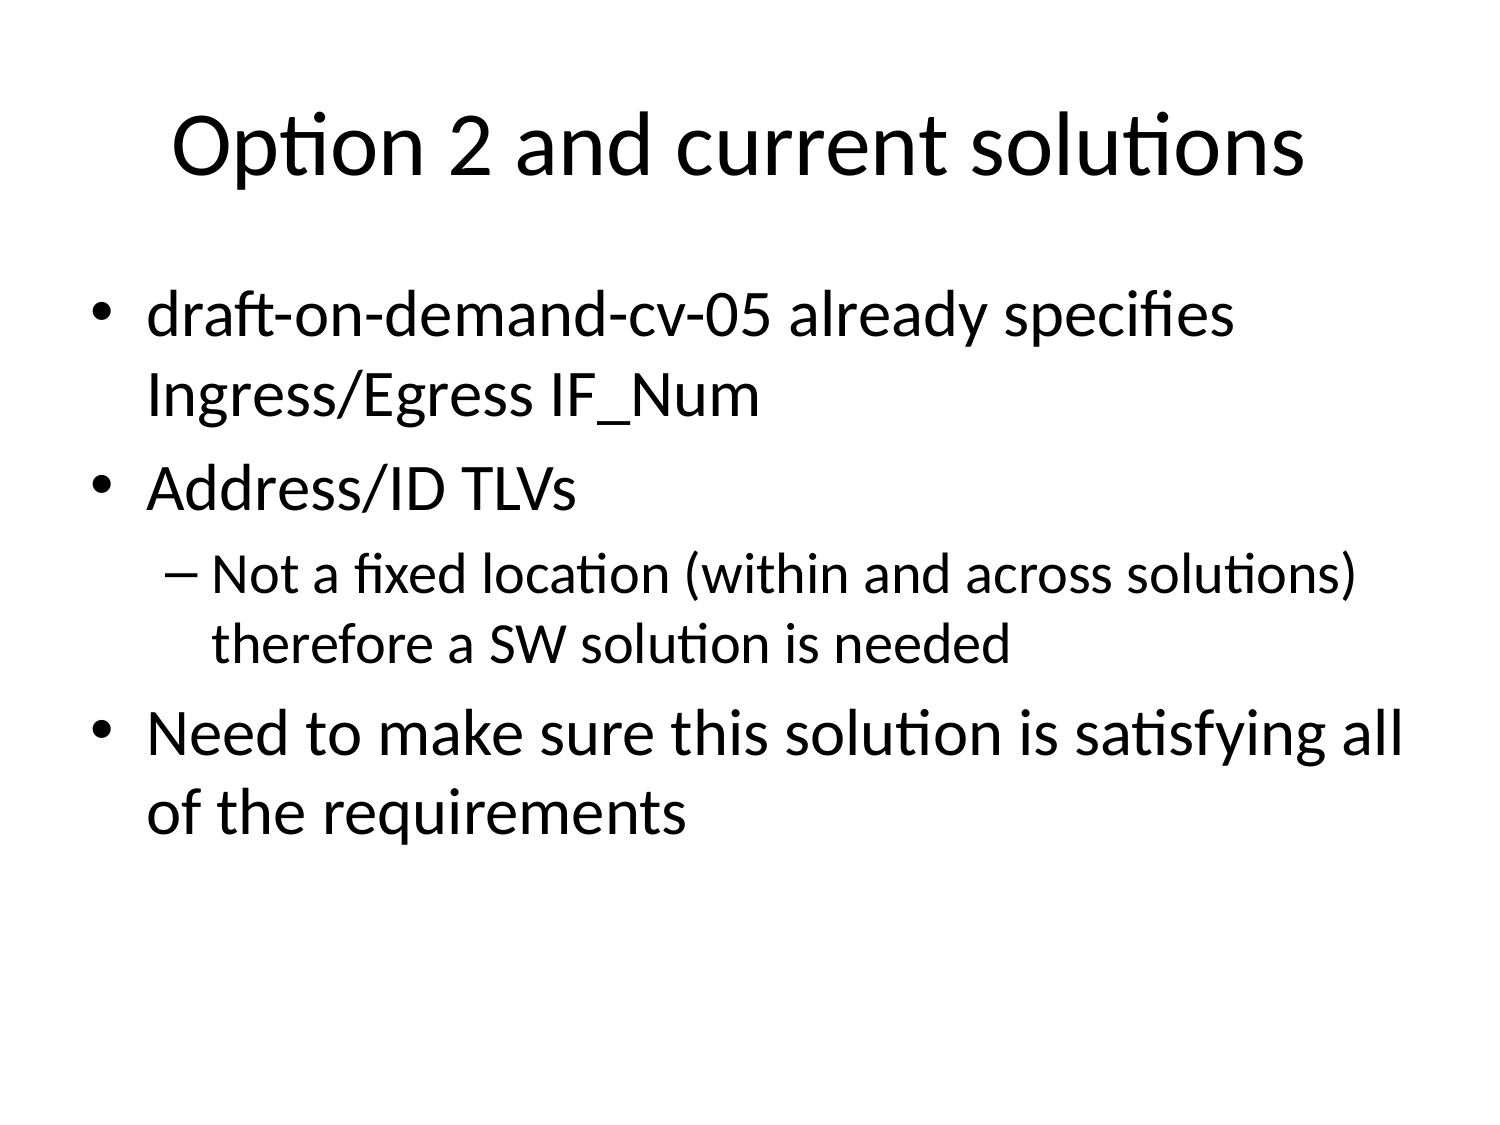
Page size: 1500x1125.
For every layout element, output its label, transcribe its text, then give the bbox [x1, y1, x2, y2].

title Option 2 and current solutions [74, 44, 1426, 233]
list draft-on-demand-cv-05 already specifies Ingress/Egress IF_Num Address/ID TLVs Not a fixed location (within and across solutions) therefore a SW solution is needed Need to make sure this solution is satisfying all of the requirements [74, 262, 1426, 988]
